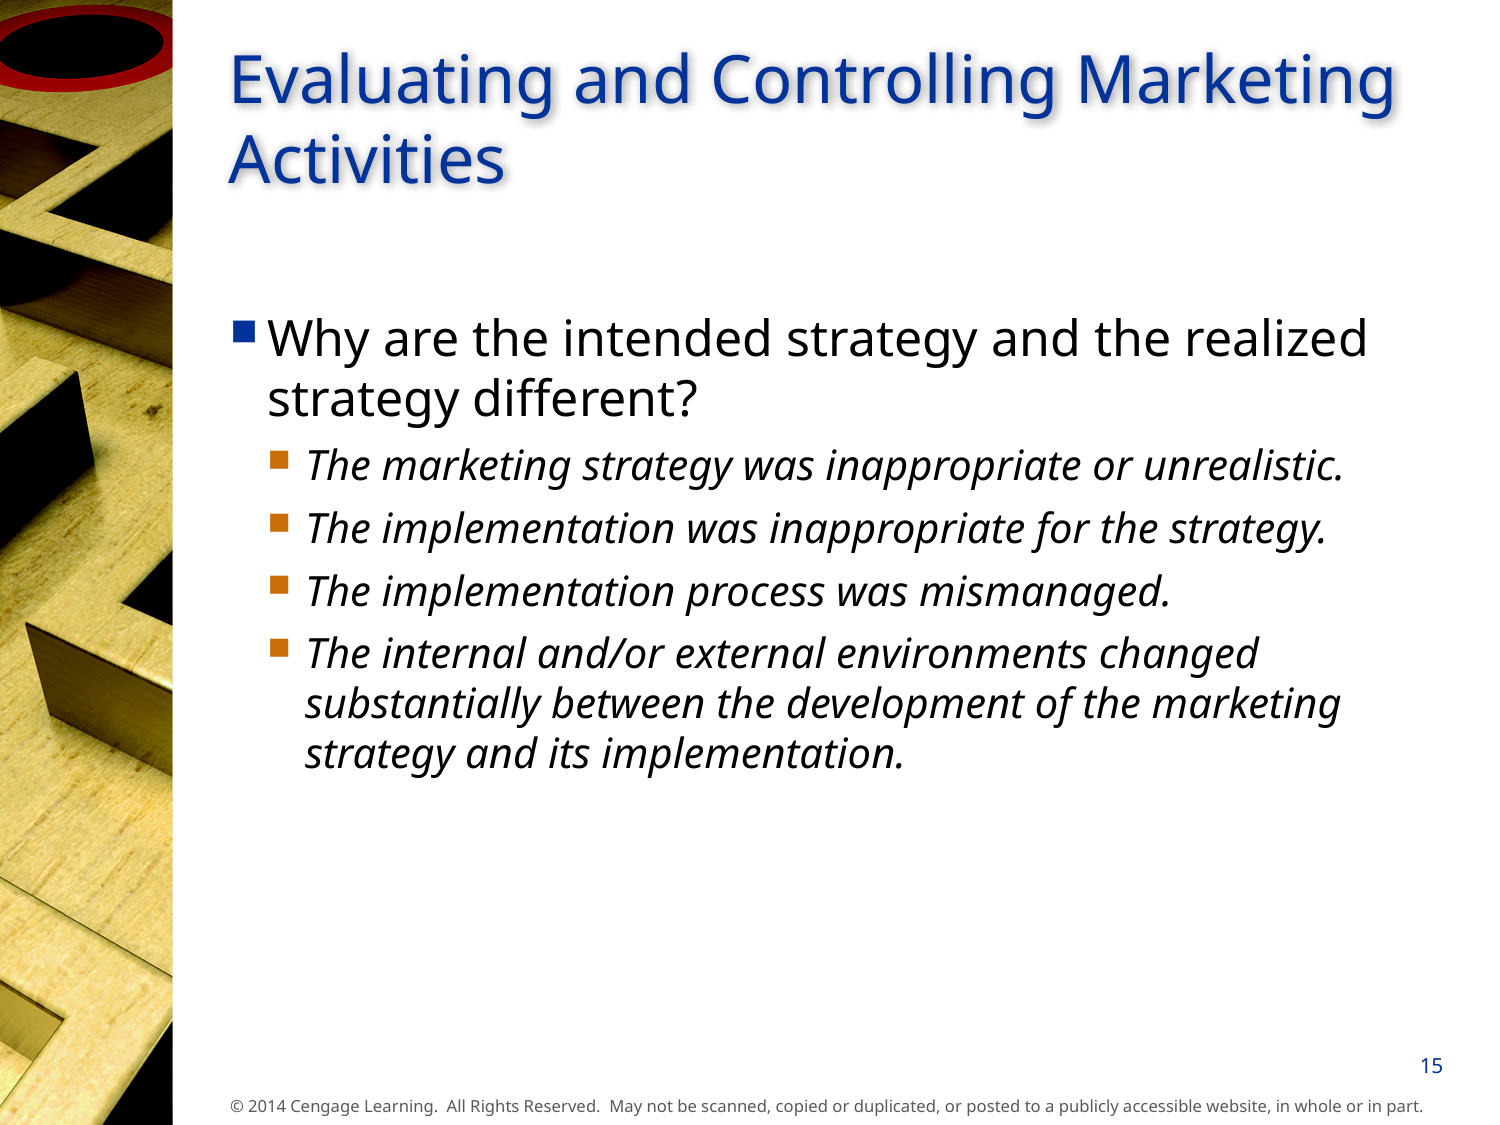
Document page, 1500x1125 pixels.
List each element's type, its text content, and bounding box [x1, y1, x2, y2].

list Why are the intended strategy and the realized strategy different? The marketing strategy was inappropriate or unrealistic. The implementation was inappropriate for the strategy. The implementation process was mismanaged. The internal and/or external environments changed substantially between the development of the marketing strategy and its implementation. [215, 212, 1478, 981]
picture [0, 0, 173, 1125]
title Evaluating and Controlling Marketing Activities [213, 29, 1454, 213]
slide_number 15 [1386, 1037, 1478, 1097]
